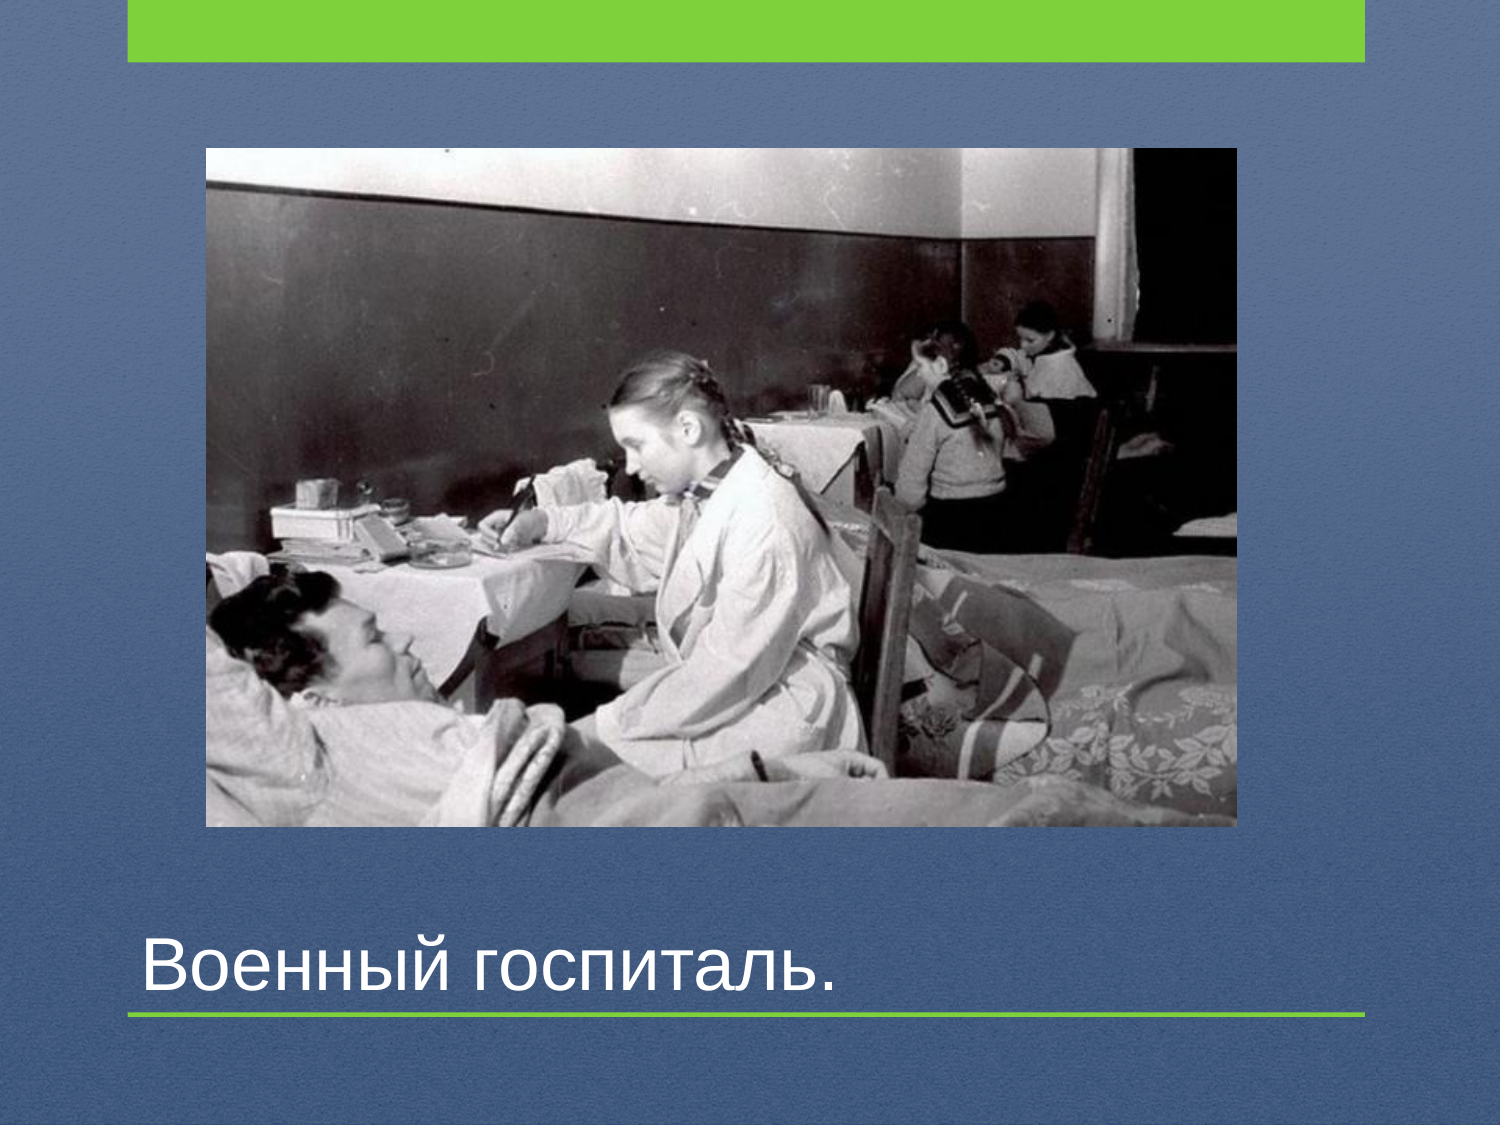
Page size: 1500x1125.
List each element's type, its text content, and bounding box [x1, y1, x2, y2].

title Военный госпиталь. [125, 750, 1238, 1013]
picture [206, 148, 1238, 827]
